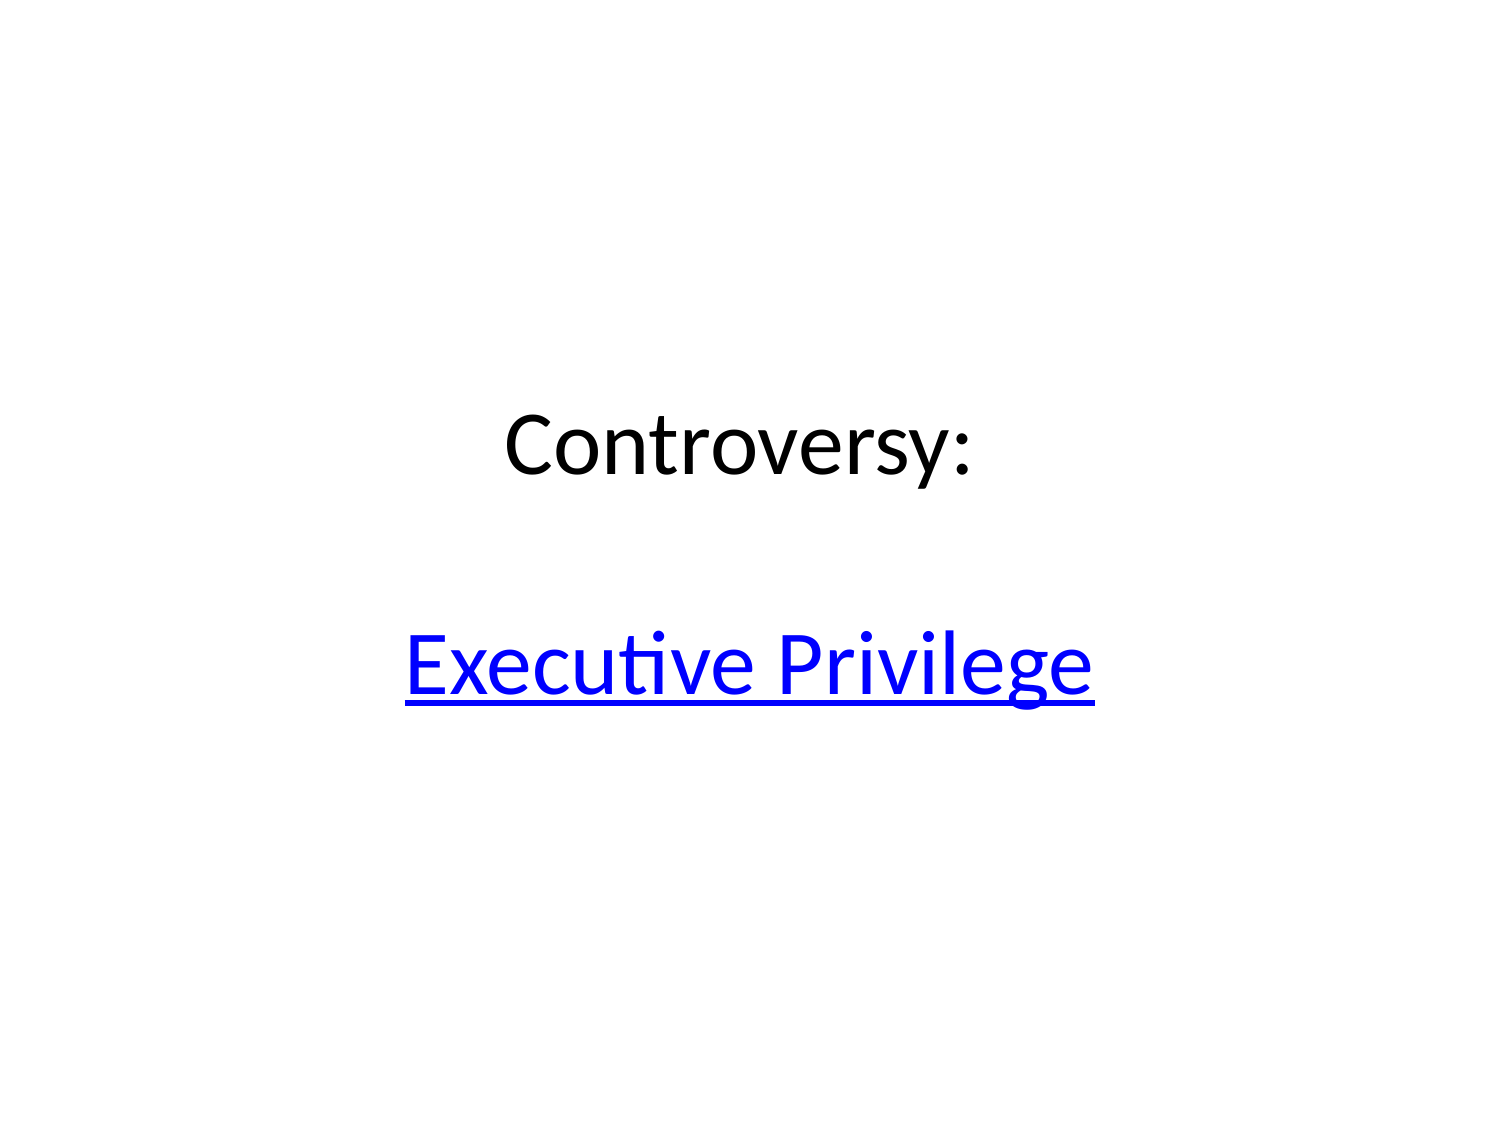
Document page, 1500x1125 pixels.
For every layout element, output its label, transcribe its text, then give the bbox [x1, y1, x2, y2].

title Controversy: Executive Privilege [74, 44, 1426, 1051]
